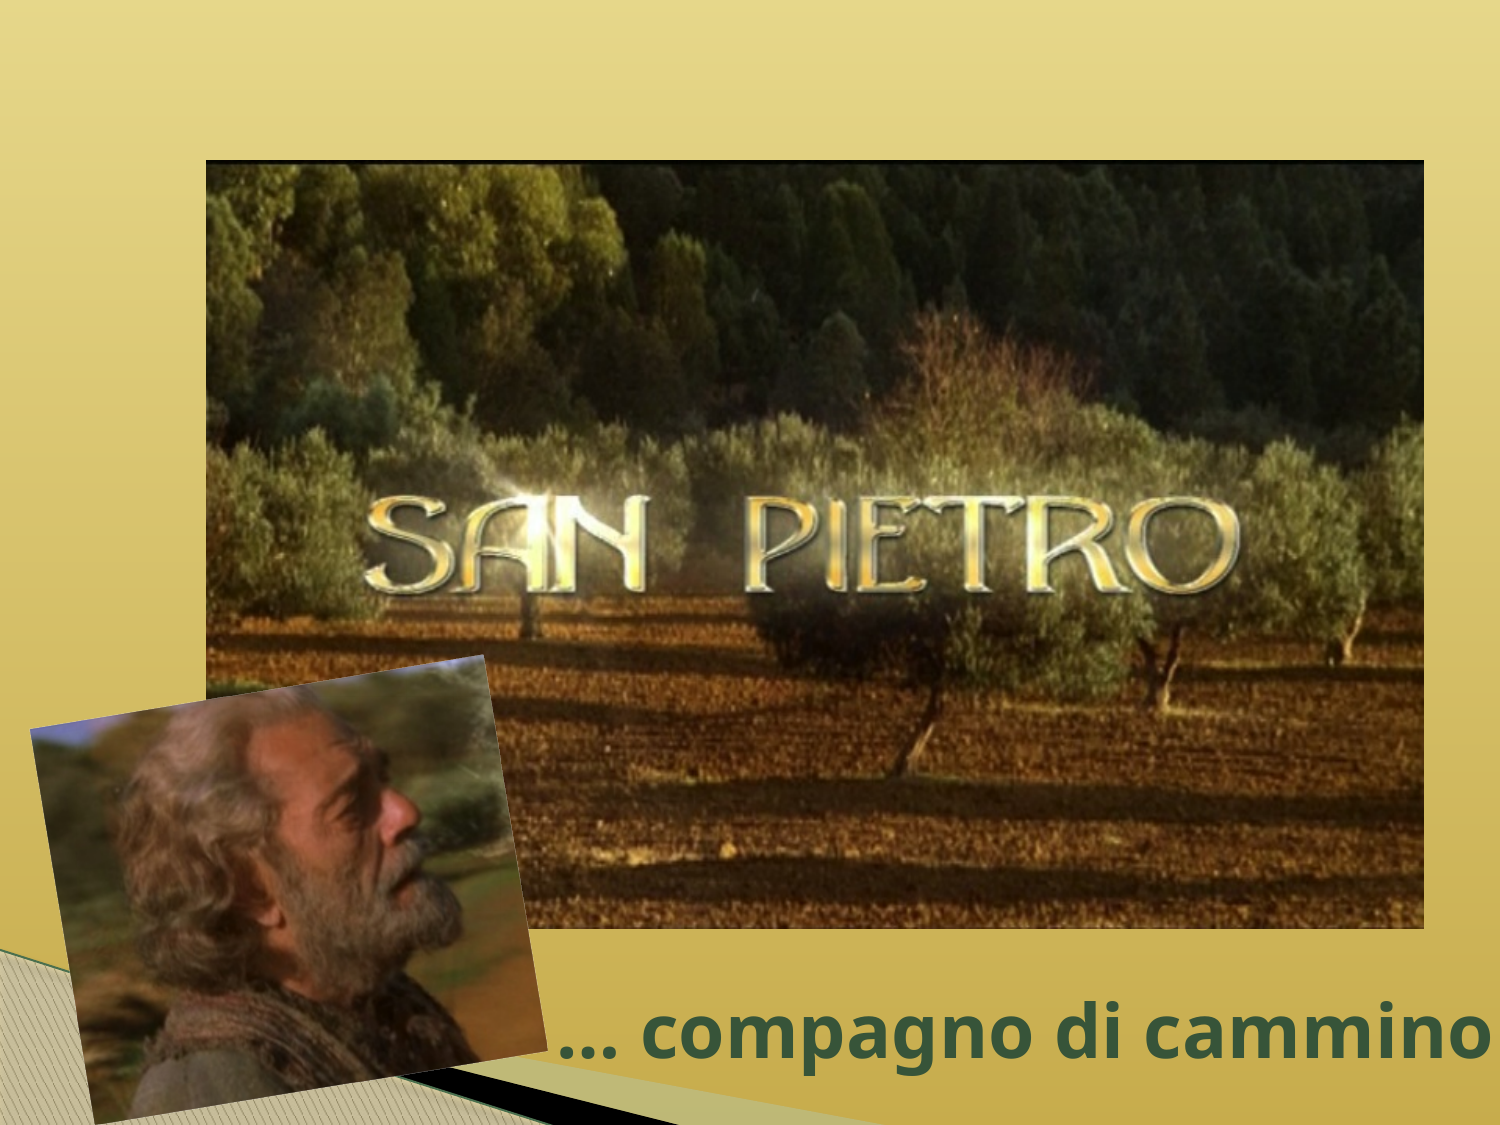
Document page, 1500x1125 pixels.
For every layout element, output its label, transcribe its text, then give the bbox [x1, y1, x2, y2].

text_box … compagno di cammino [541, 975, 1500, 1081]
picture [30, 160, 1424, 1124]
